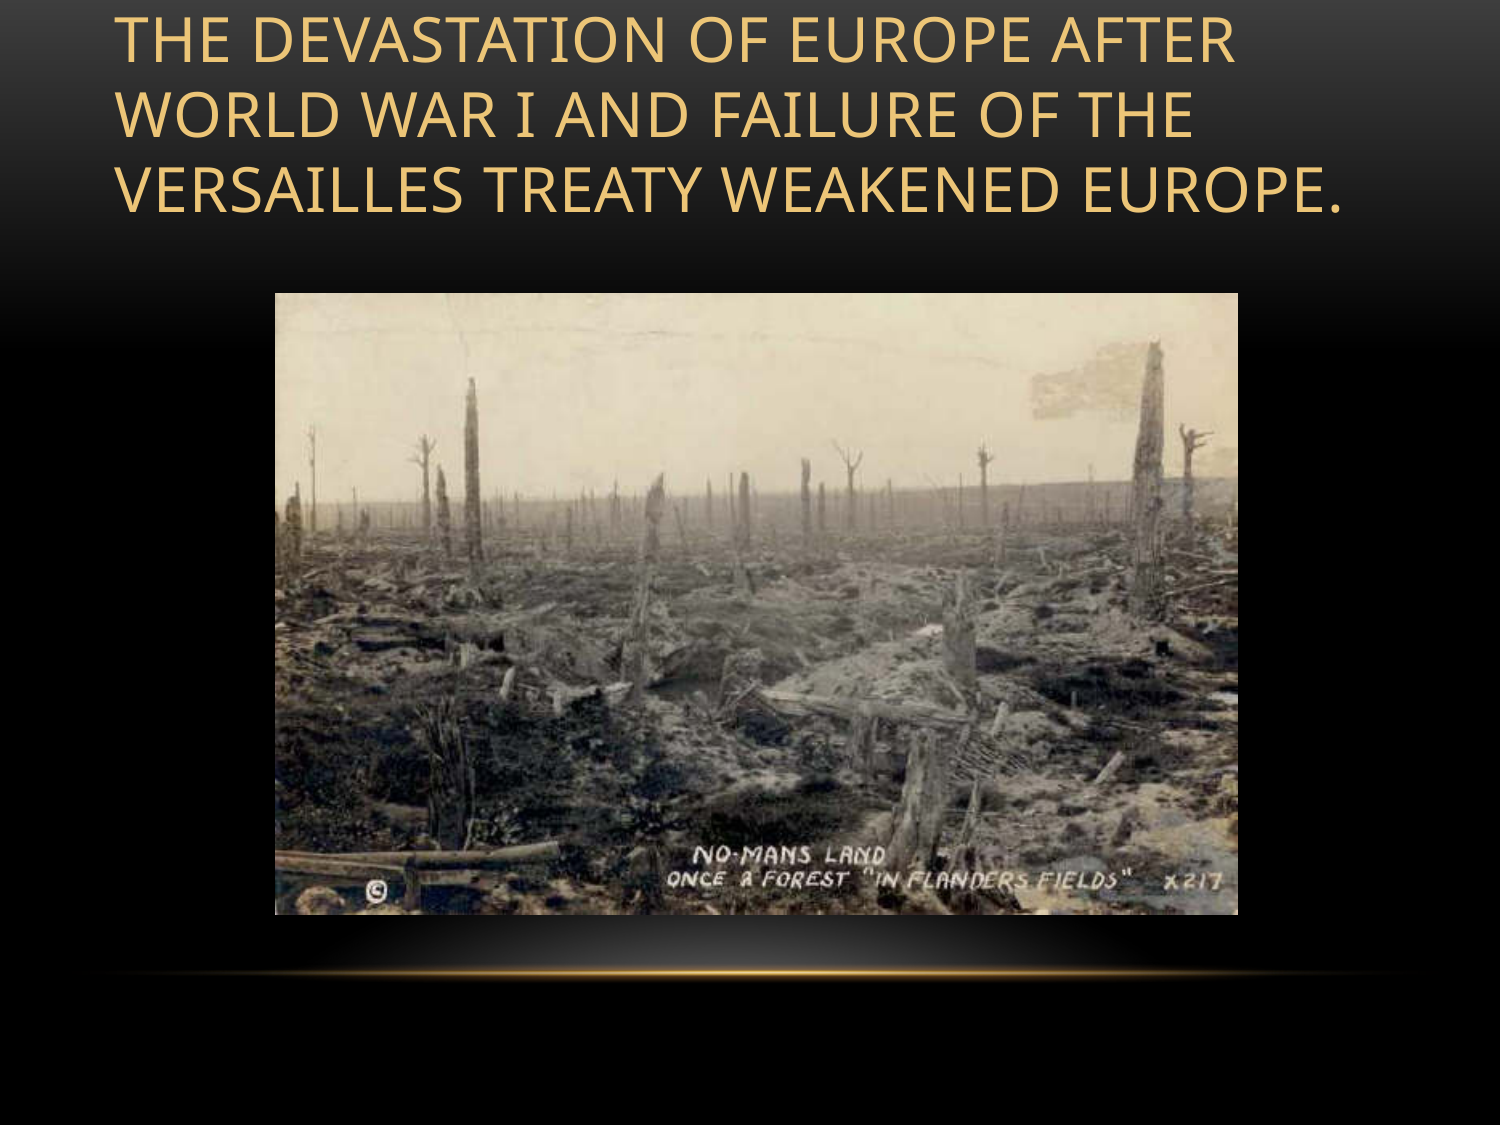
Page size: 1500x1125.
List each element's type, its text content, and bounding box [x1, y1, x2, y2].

title The Devastation of Europe after World War I and failure of the Versailles Treaty weakened Europe. [99, 45, 1400, 233]
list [274, 293, 1238, 915]
picture [0, 0, 1500, 1125]
